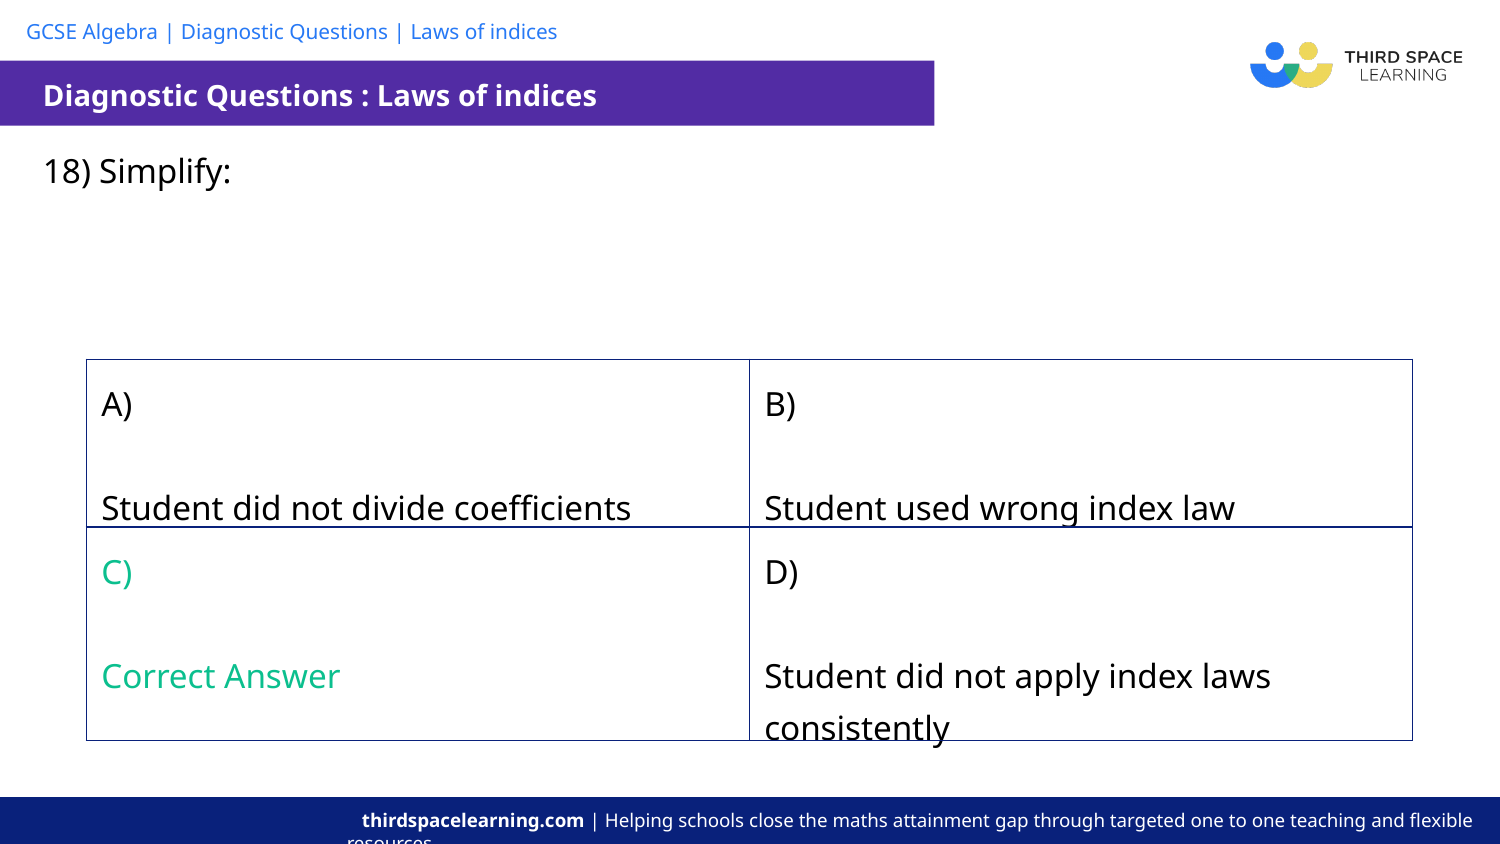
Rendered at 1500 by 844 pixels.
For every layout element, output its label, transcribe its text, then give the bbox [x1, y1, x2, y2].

picture [1250, 33, 1465, 99]
text_box Diagnostic Questions : Laws of indices [27, 61, 778, 127]
